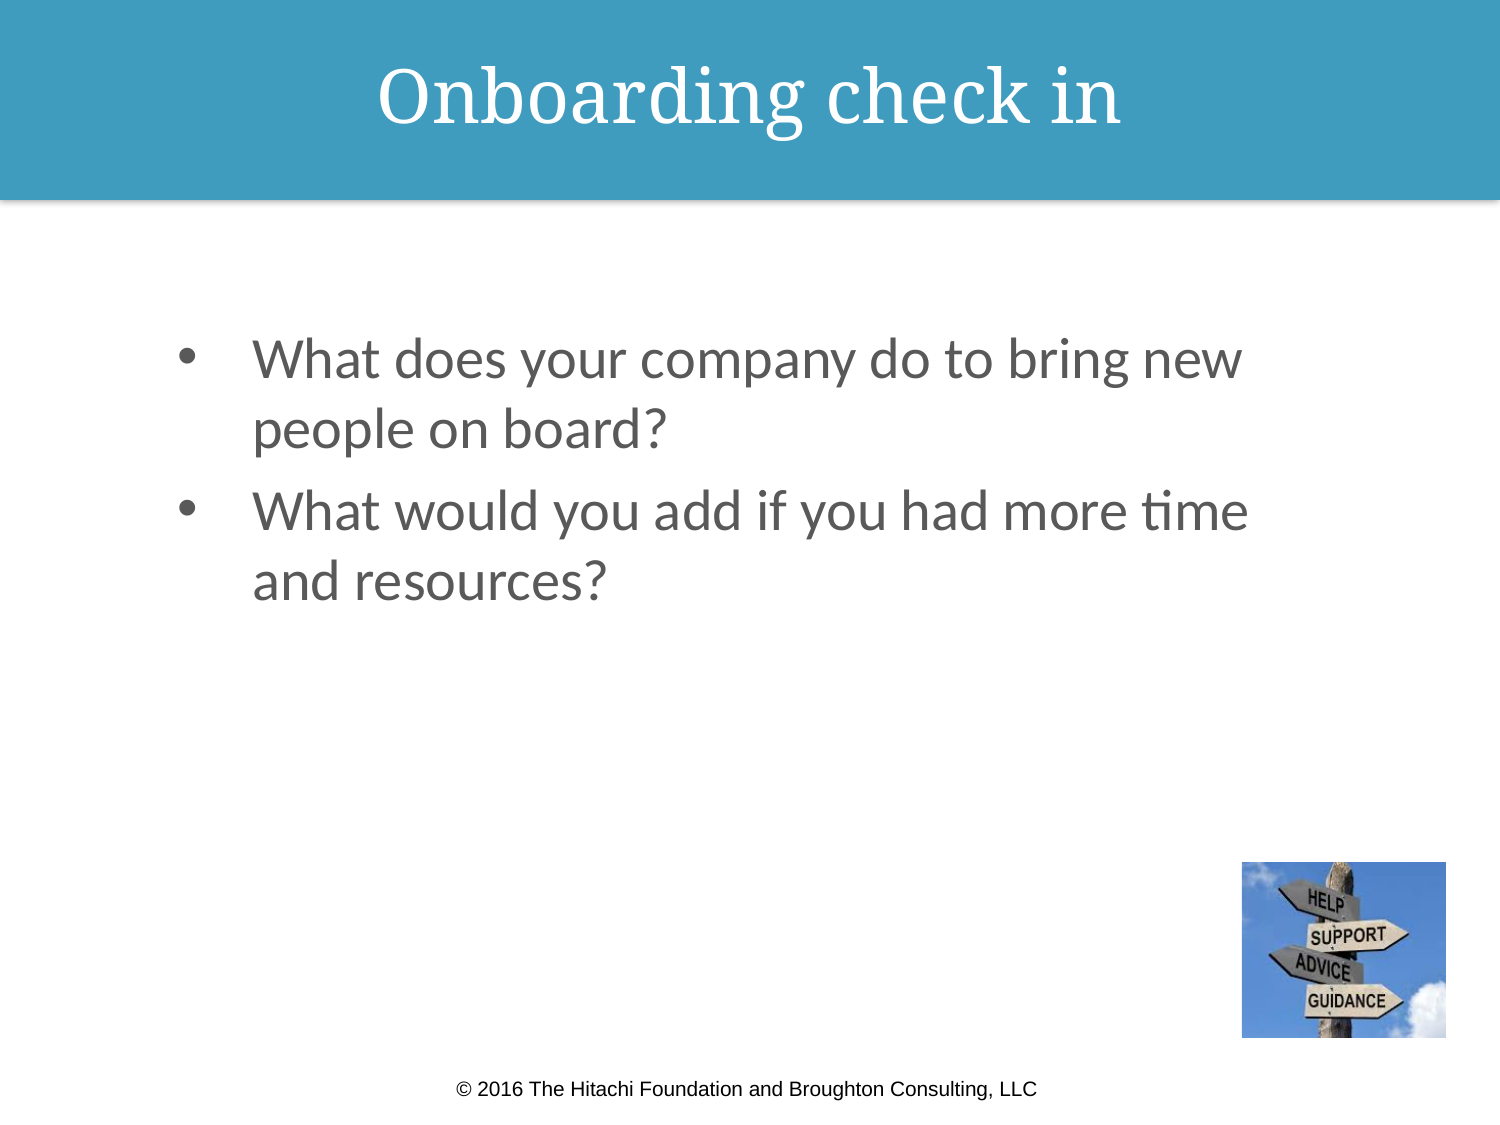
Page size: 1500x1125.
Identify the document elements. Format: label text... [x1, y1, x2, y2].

text_box What does your company do to bring new people on board? What would you add if you had more time and resources? [87, 312, 1300, 620]
picture [1241, 862, 1446, 1038]
title Onboarding check in [112, 24, 1388, 163]
footer © 2016 The Hitachi Foundation and Broughton Consulting, LLC [399, 1067, 1100, 1100]
